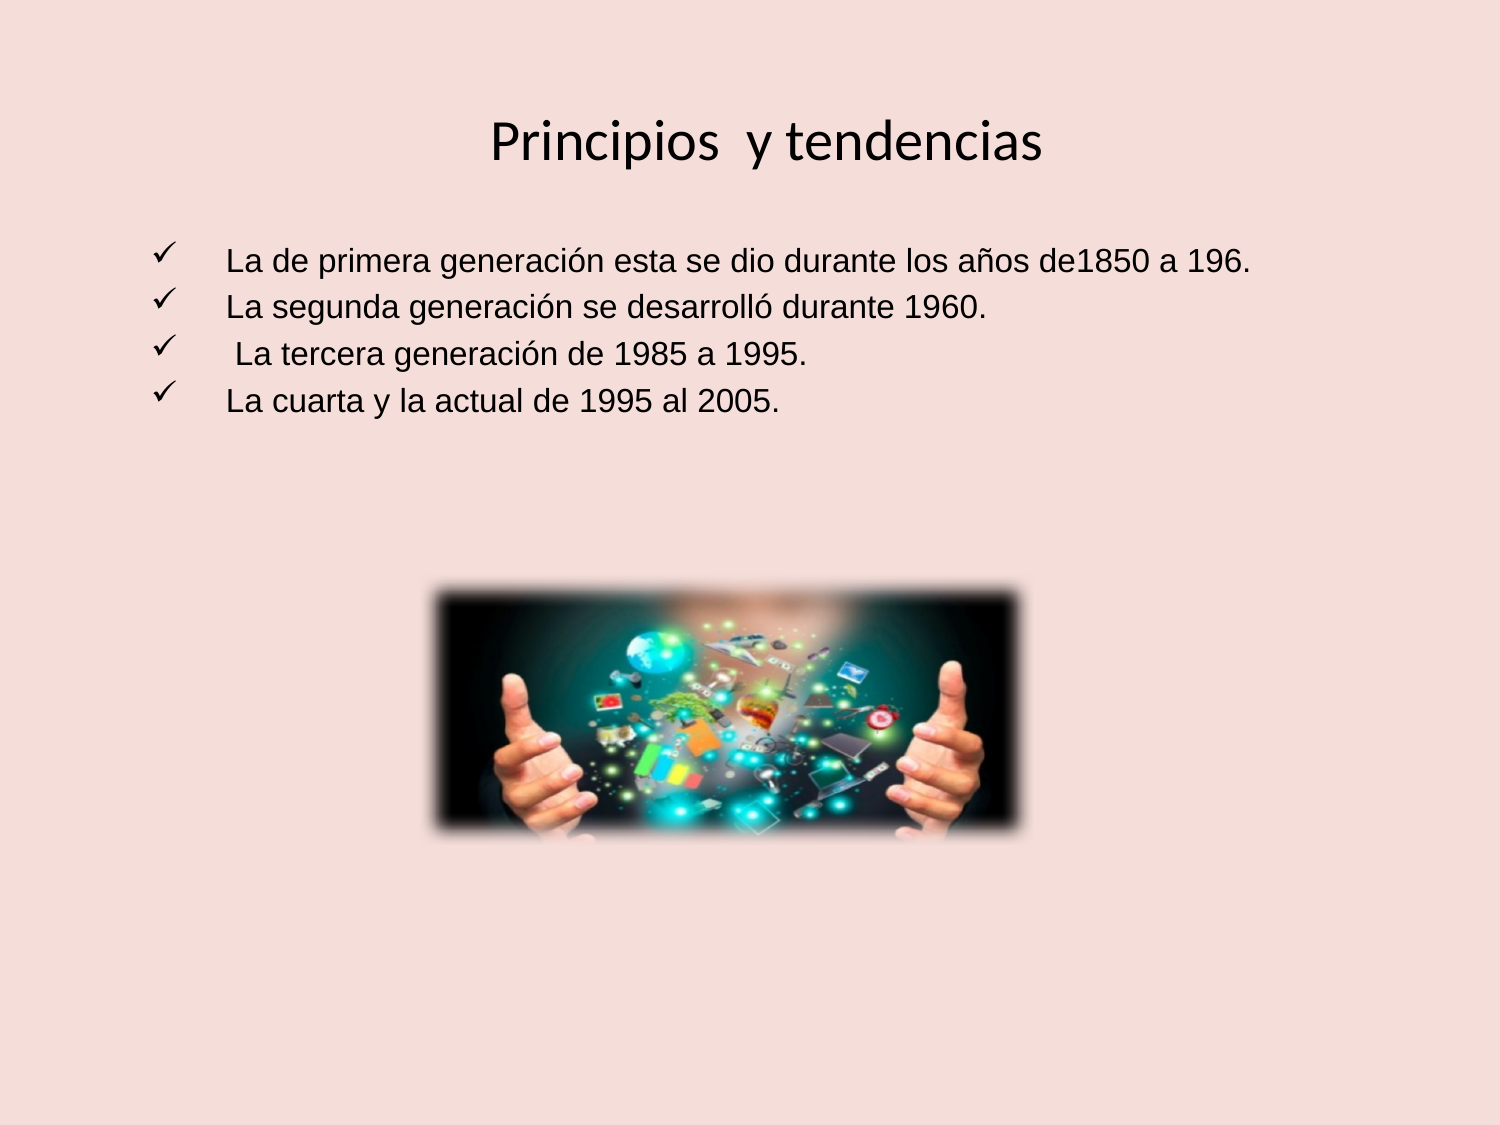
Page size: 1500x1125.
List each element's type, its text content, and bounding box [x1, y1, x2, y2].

picture [418, 574, 1034, 847]
subtitle La de primera generación esta se dio durante los años de1850 a 196. La segunda generación se desarrolló durante 1960. La tercera generación de 1985 a 1995. La cuarta y la actual de 1995 al 2005. [135, 231, 1376, 657]
title Principios y tendencias [183, 66, 1365, 209]
